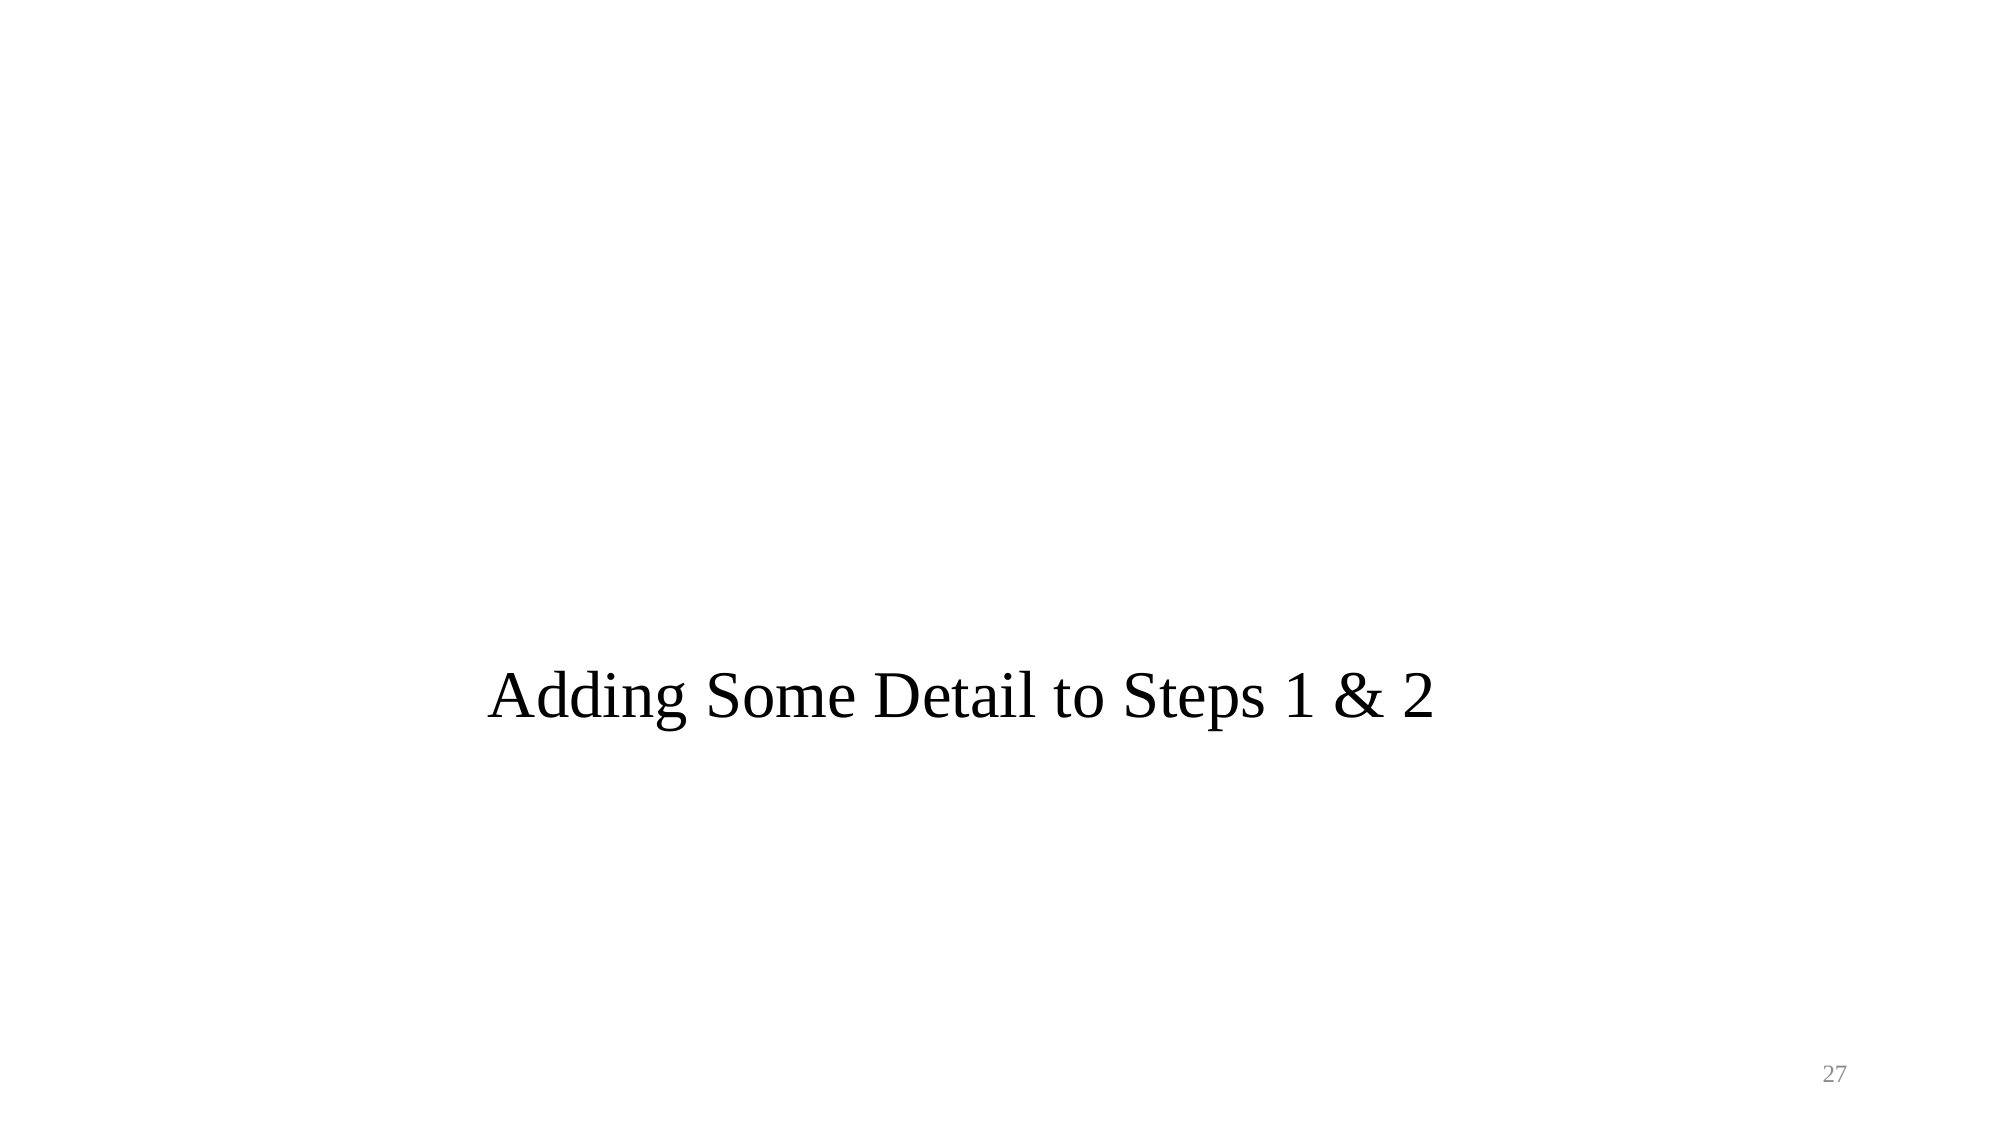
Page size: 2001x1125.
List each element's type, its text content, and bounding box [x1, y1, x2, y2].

title Adding Some Detail to Steps 1 & 2 [99, 586, 1825, 805]
slide_number 27 [1412, 1042, 1863, 1103]
